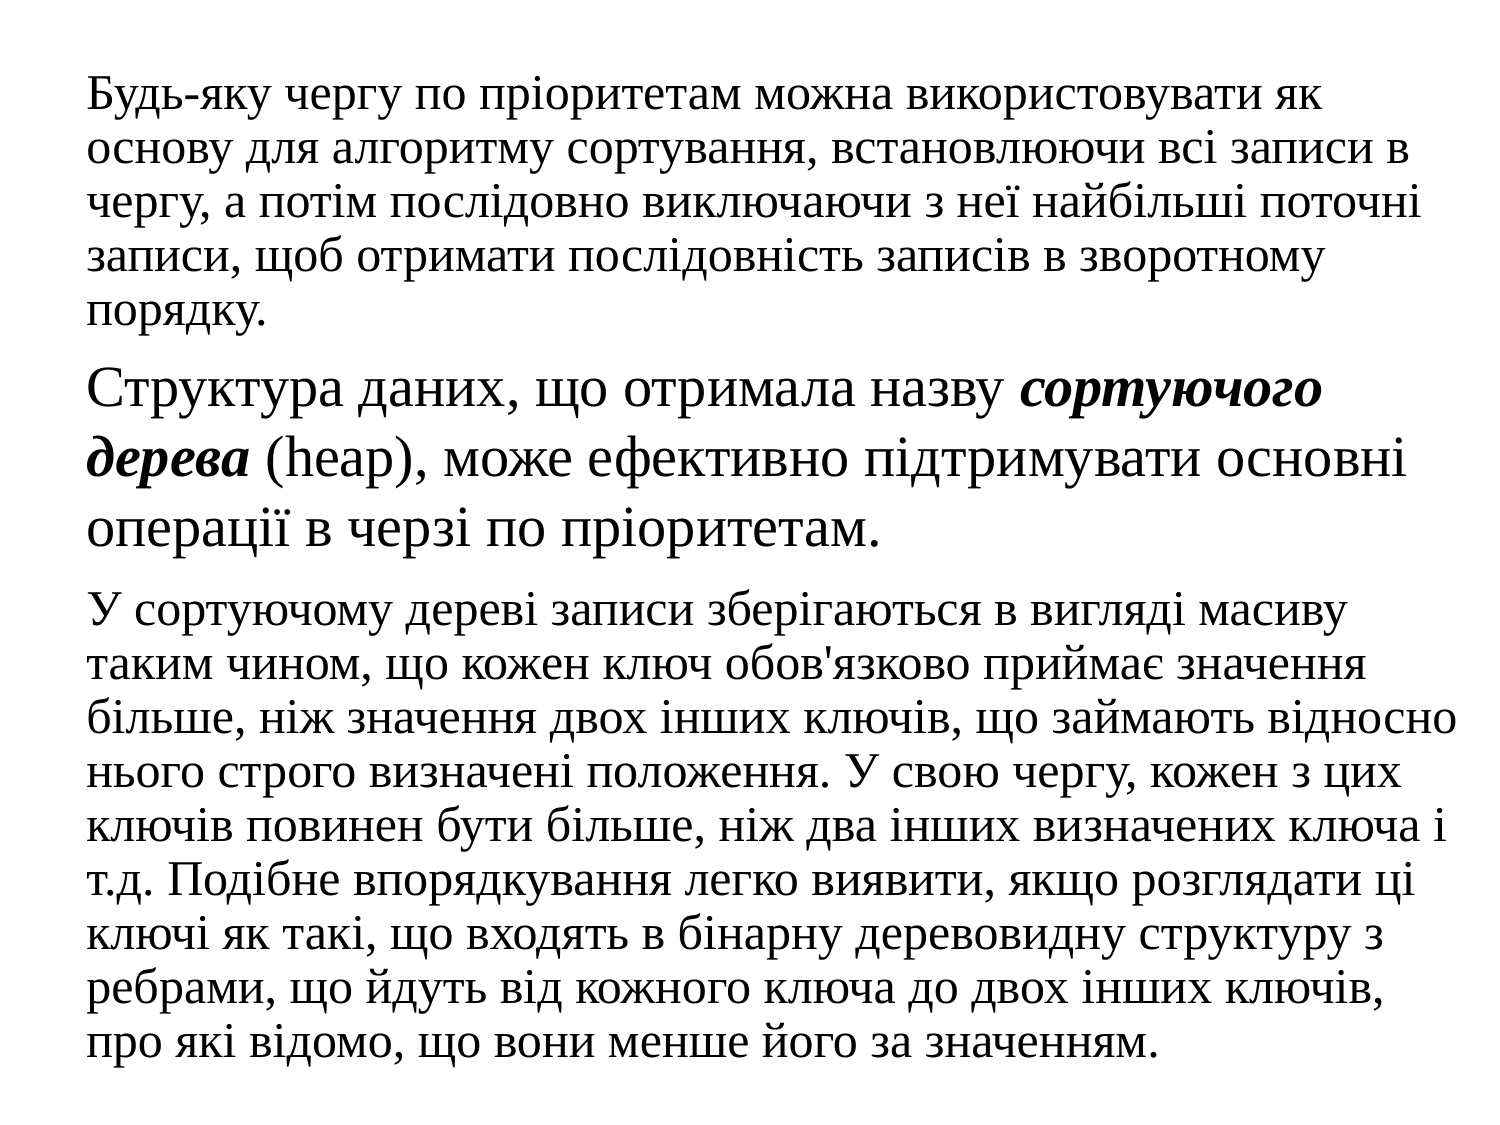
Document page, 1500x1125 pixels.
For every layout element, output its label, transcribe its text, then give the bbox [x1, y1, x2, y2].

list Будь-яку чергу по пріоритетам можна використовувати як основу для алгоритму сортування, встановлюючи всі записи в чергу, а потім послідовно виключаючи з неї найбільші поточні записи, щоб отримати послідовність записів в зворотному порядку. Структура даних, що отримала назву сортуючого дерева (heap), може ефективно підтримувати основні операції в черзі по пріоритетам. У сортуючому дереві записи зберігаються в вигляді масиву таким чином, що кожен ключ обов'язково приймає значення більше, ніж значення двох інших ключів, що займають відносно нього строго визначені положення. У свою чергу, кожен з цих ключів повинен бути більше, ніж два інших визначених ключа і т.д. Подібне впорядкування легко виявити, якщо розглядати ці ключі як такі, що входять в бінарну деревовидну структуру з ребрами, що йдуть від кожного ключа до двох інших ключів, про які відомо, що вони менше його за значенням. [0, 58, 1500, 1125]
